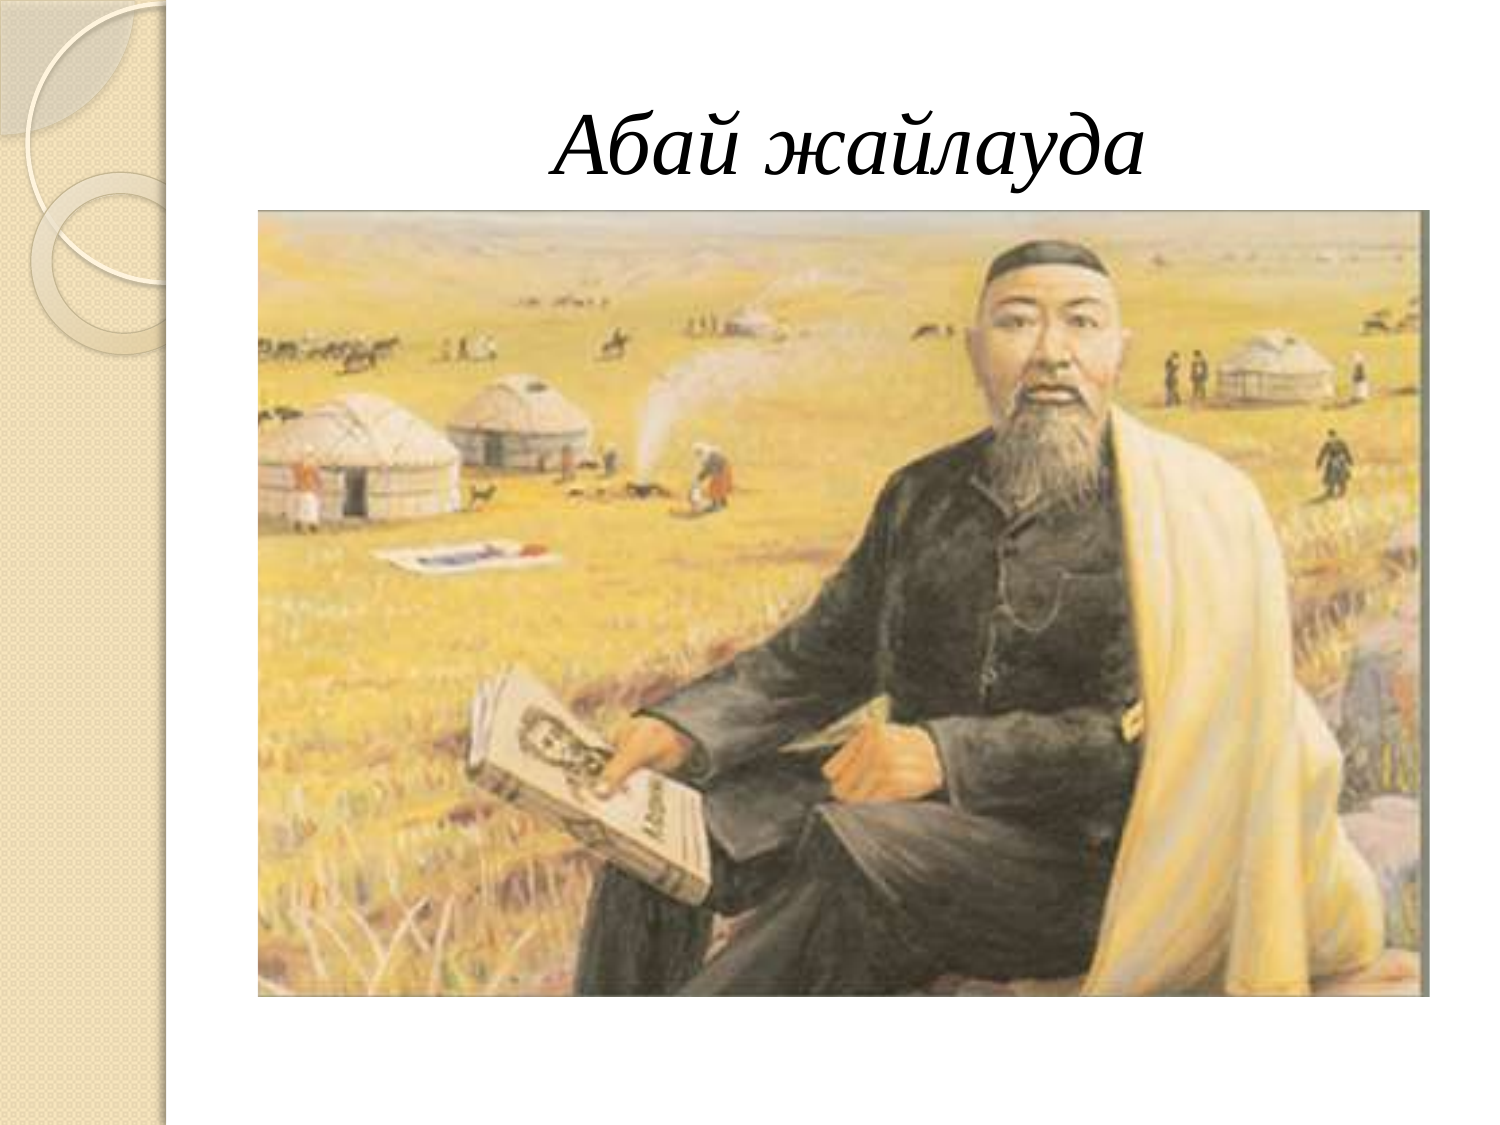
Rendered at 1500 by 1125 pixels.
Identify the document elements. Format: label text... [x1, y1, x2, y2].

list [257, 210, 1430, 997]
title Абай жайлауда [235, 45, 1466, 233]
